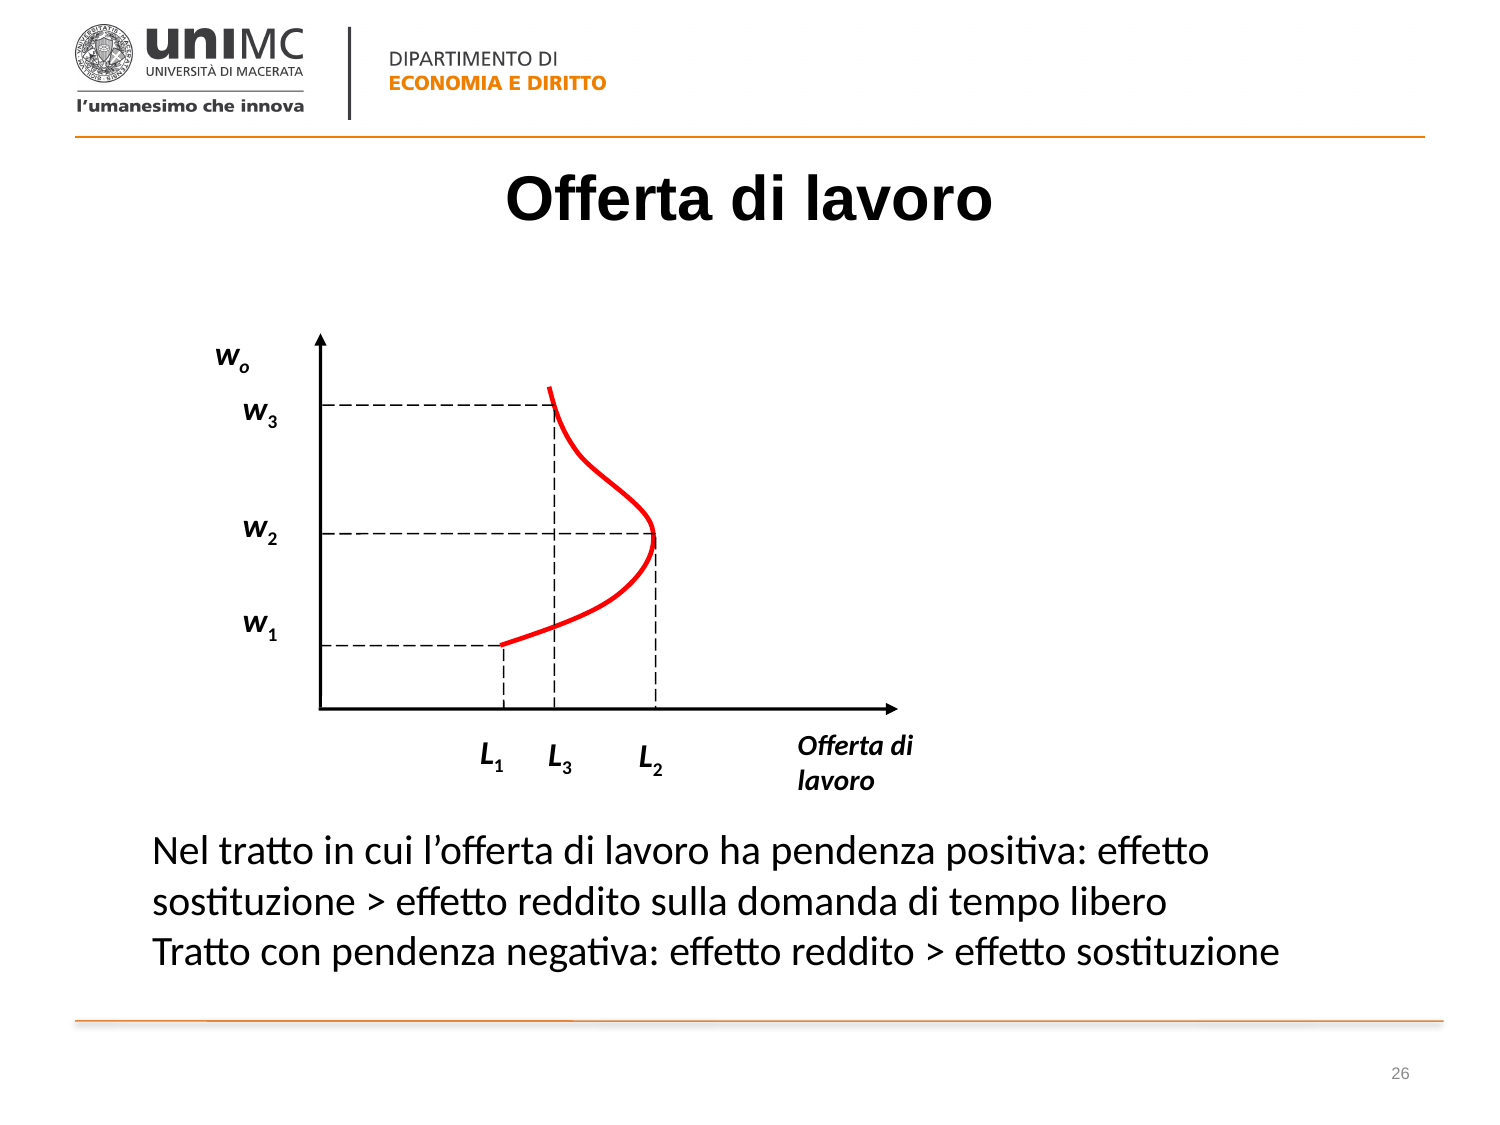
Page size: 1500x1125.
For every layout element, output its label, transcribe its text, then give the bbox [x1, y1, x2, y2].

title Offerta di lavoro [75, 149, 1425, 241]
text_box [199, 324, 976, 813]
slide_number 26 [1074, 1042, 1425, 1103]
text_box Nel tratto in cui l’offerta di lavoro ha pendenza positiva: effetto sostituzione > effetto reddito sulla domanda di tempo libero Tratto con pendenza negativa: effetto reddito > effetto sostituzione [137, 815, 1413, 981]
picture [75, 24, 1425, 138]
